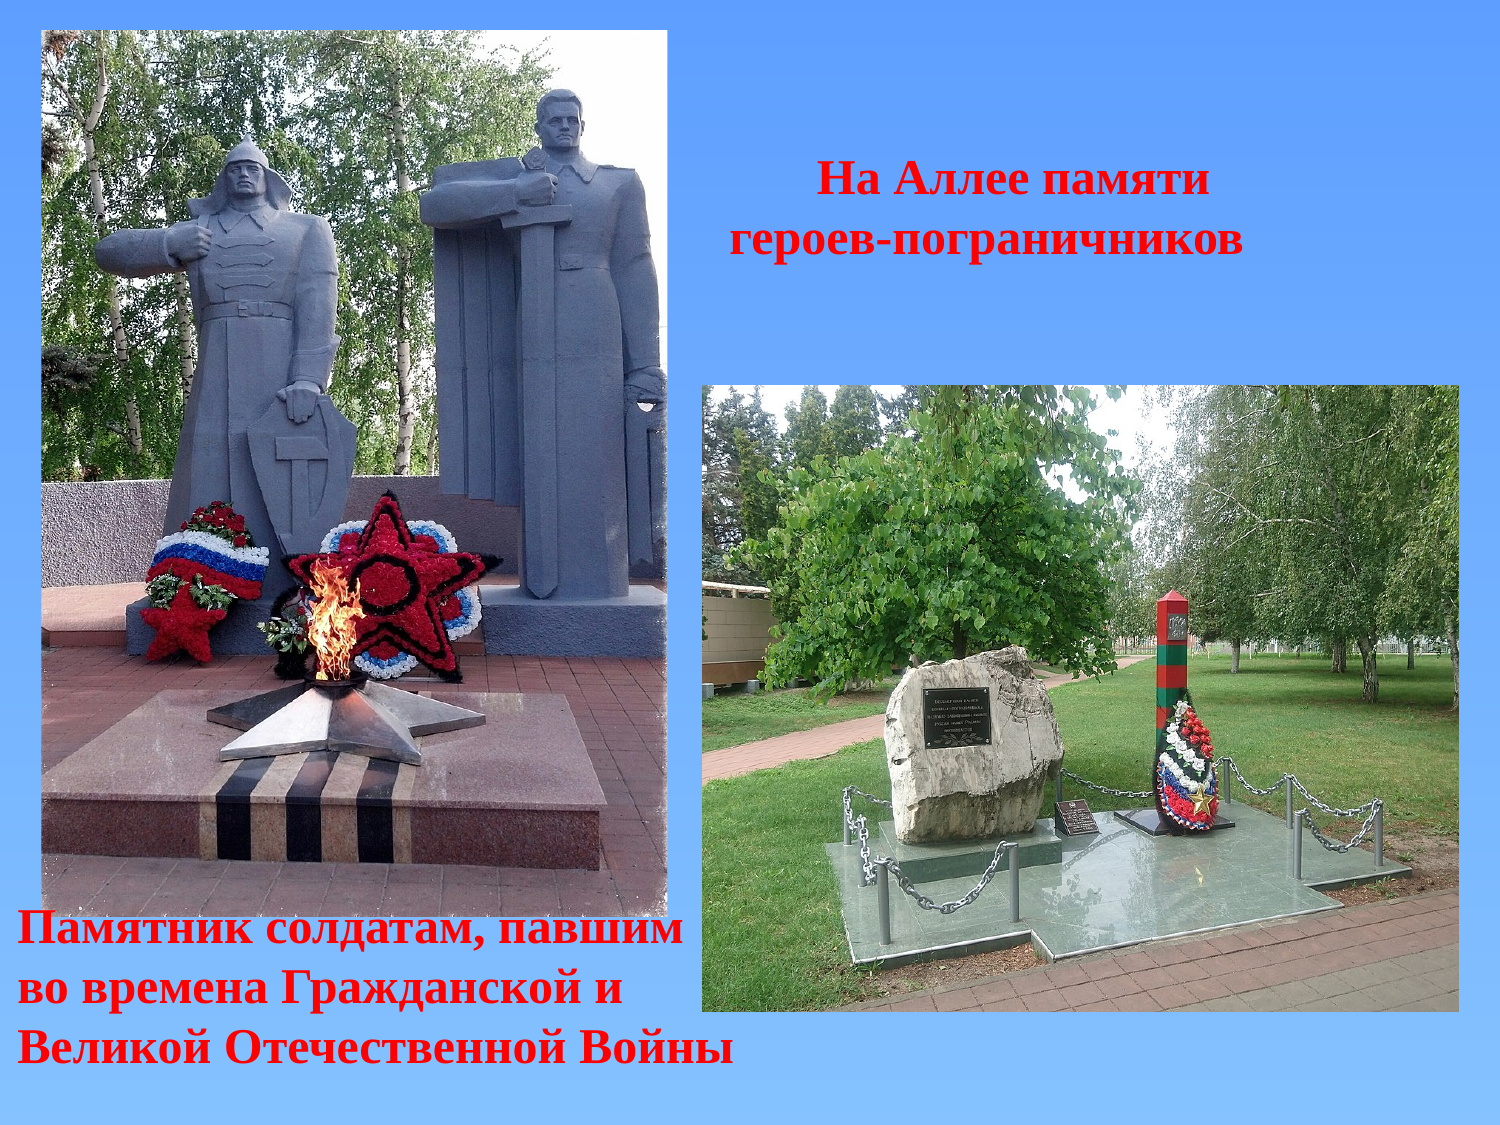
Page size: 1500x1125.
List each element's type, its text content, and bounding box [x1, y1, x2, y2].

picture [702, 385, 1459, 1012]
picture [41, 30, 668, 918]
text_box Памятник солдатам, павшим во времена Гражданской и Великой Отечественной Войны [2, 885, 753, 1081]
text_box На Аллее памяти героев-пограничников [714, 137, 1388, 272]
